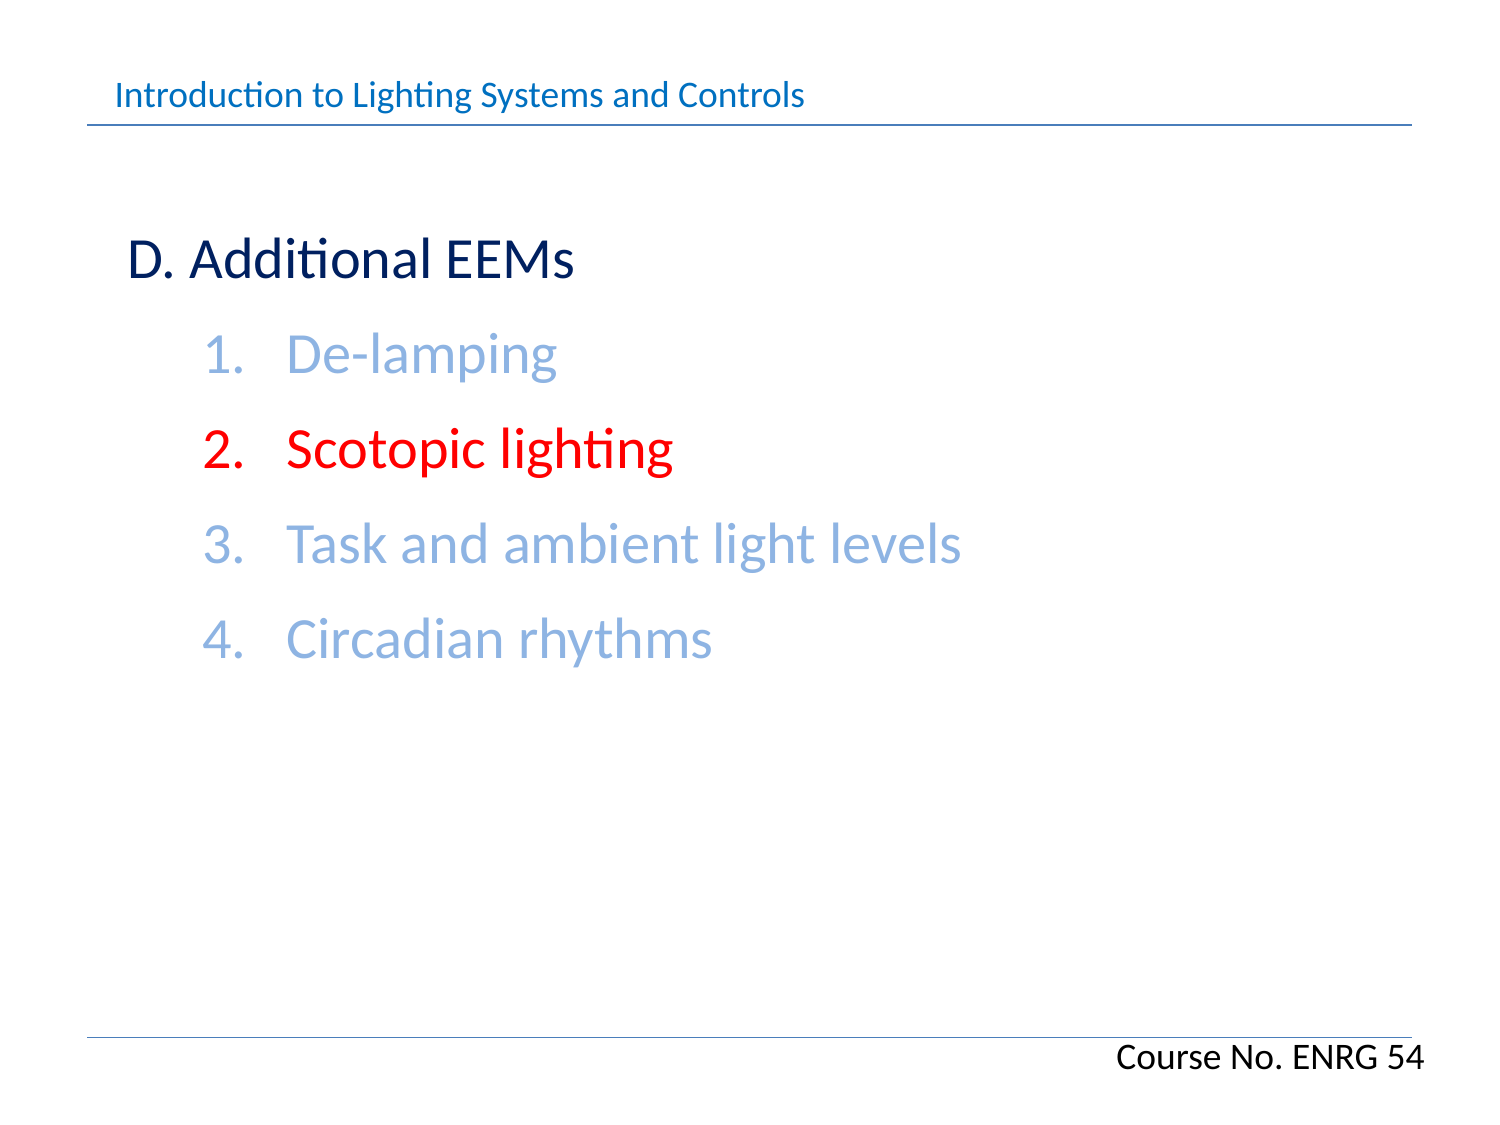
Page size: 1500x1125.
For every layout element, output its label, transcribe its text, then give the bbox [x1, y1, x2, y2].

text_box D. Additional EEMs De-lamping Scotopic lighting Task and ambient light levels Circadian rhythms [112, 212, 1363, 773]
text_box Introduction to Lighting Systems and Controls [99, 62, 838, 123]
text_box Course No. ENRG 54 [1101, 1024, 1441, 1085]
